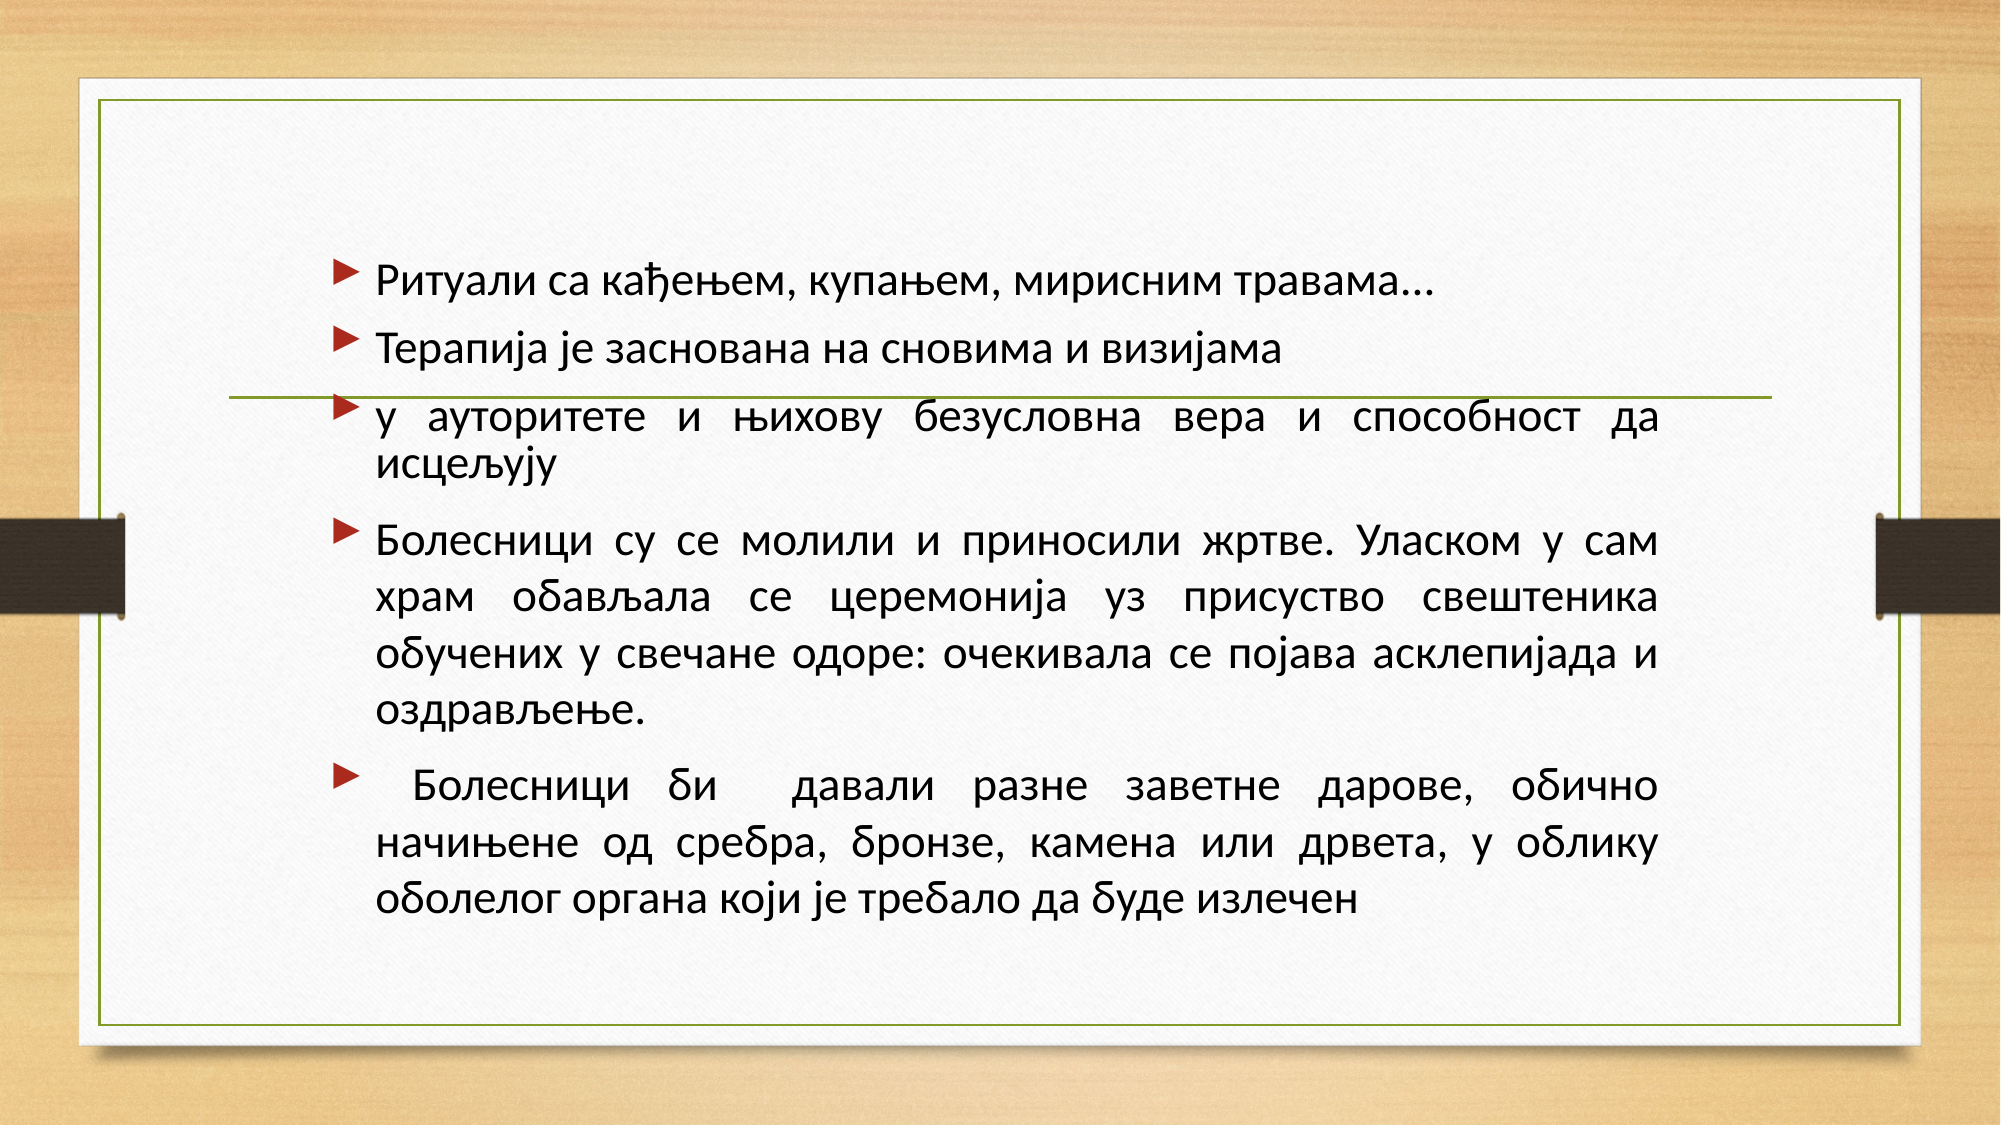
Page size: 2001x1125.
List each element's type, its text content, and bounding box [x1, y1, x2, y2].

list Ритуали са кађењем, купањем, мирисним травама... Терапија је заснована на сновима и визијама у ауторитете и њихову безусловна вера и способност да исцељују Болесници су се молили и приносили жртве. Уласком у сам храм обављала се церемонија уз присуство свештеника обучених у свечане одоре: очекивала се појава асклепијада и оздрављење. Болесници би давали разне заветне дарове, обично начињене од сребра, бронзе, камена или дрвета, у облику оболелог органа који је требало да буде излечен [307, 249, 1676, 939]
picture [0, 0, 2001, 1125]
